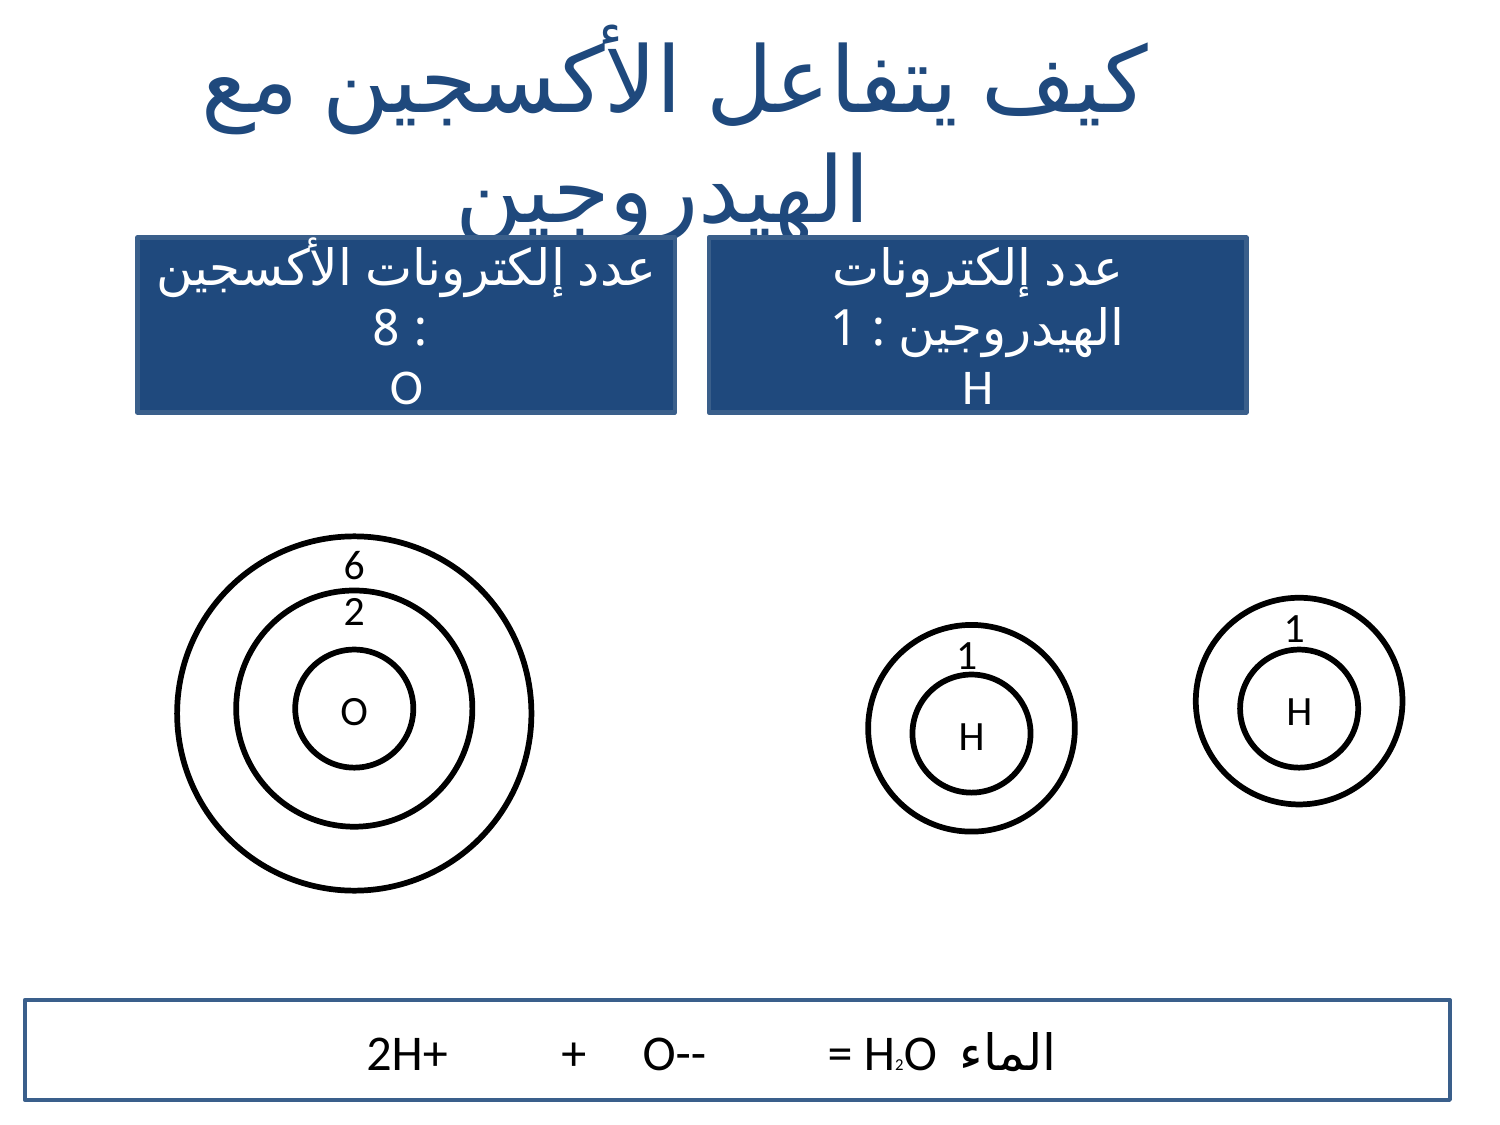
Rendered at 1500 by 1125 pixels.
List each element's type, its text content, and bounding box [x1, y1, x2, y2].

text_box عدد إلكترونات الهيدروجين : 1 H [707, 235, 1249, 415]
text_box عدد إلكترونات الأكسجين : 8 O [135, 235, 677, 415]
text_box 2H+ + O-- = H2O الماء [23, 998, 1452, 1102]
text_box 1 [866, 622, 1077, 834]
text_box 6 [175, 534, 534, 893]
text_box 1 [1193, 595, 1405, 807]
text_box H [910, 672, 1033, 795]
title كيف يتفاعل الأكسجين مع الهيدروجين [0, 37, 1350, 225]
